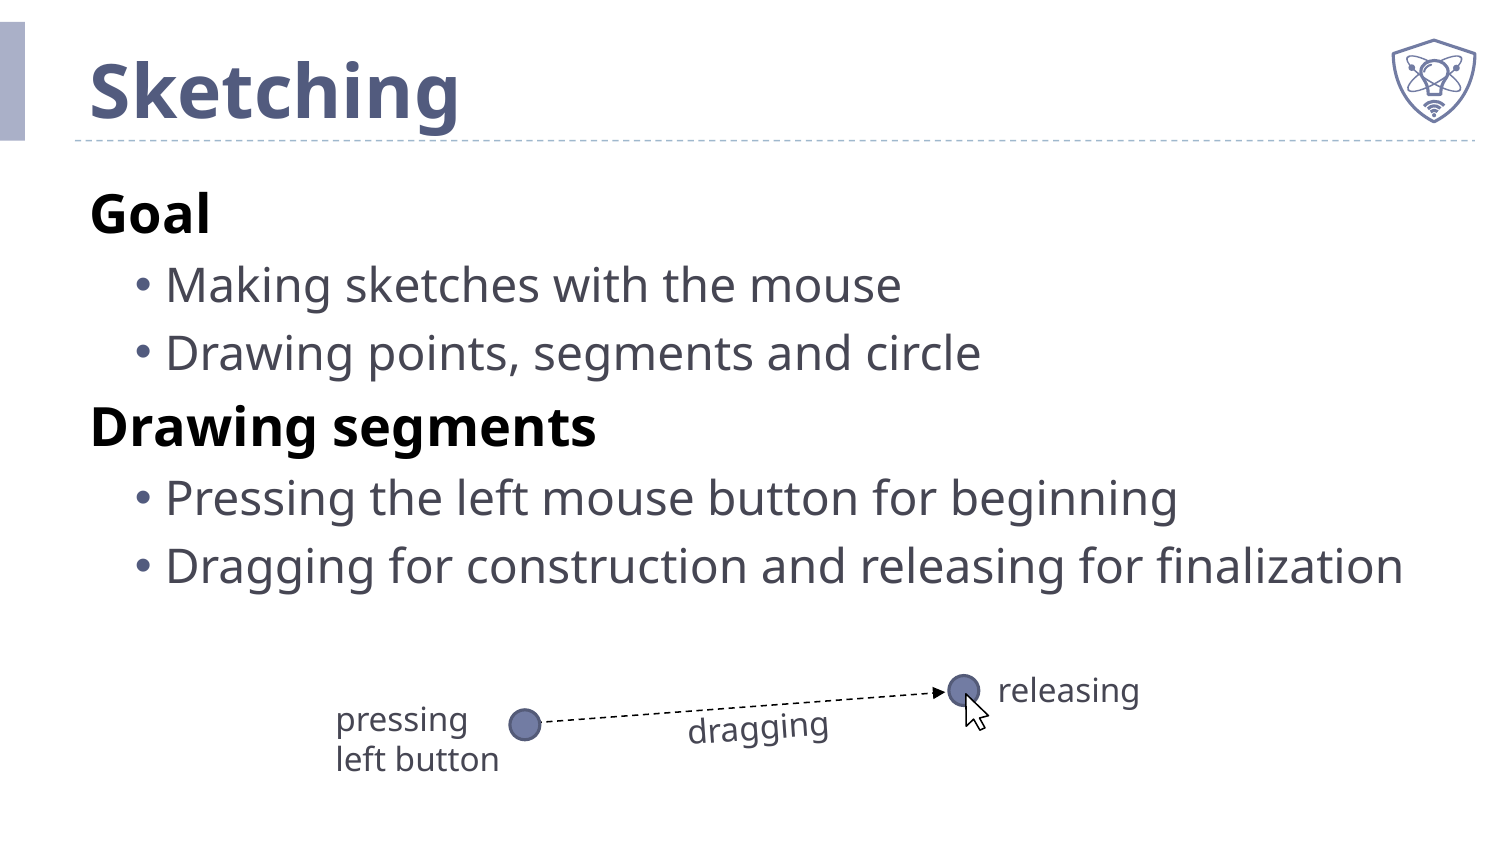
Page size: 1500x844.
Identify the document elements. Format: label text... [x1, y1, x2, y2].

title Sketching [75, 18, 1475, 141]
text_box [524, 691, 946, 724]
text_box dragging [672, 737, 847, 760]
list Goal Making sketches with the mouse Drawing points, segments and circle Drawing segments Pressing the left mouse button for beginning Dragging for construction and releasing for finalization [75, 171, 1475, 835]
text_box [964, 692, 991, 732]
text_box releasing [982, 661, 1156, 717]
text_box [947, 673, 981, 708]
text_box pressing left button [320, 690, 516, 786]
text_box [516, 709, 536, 742]
